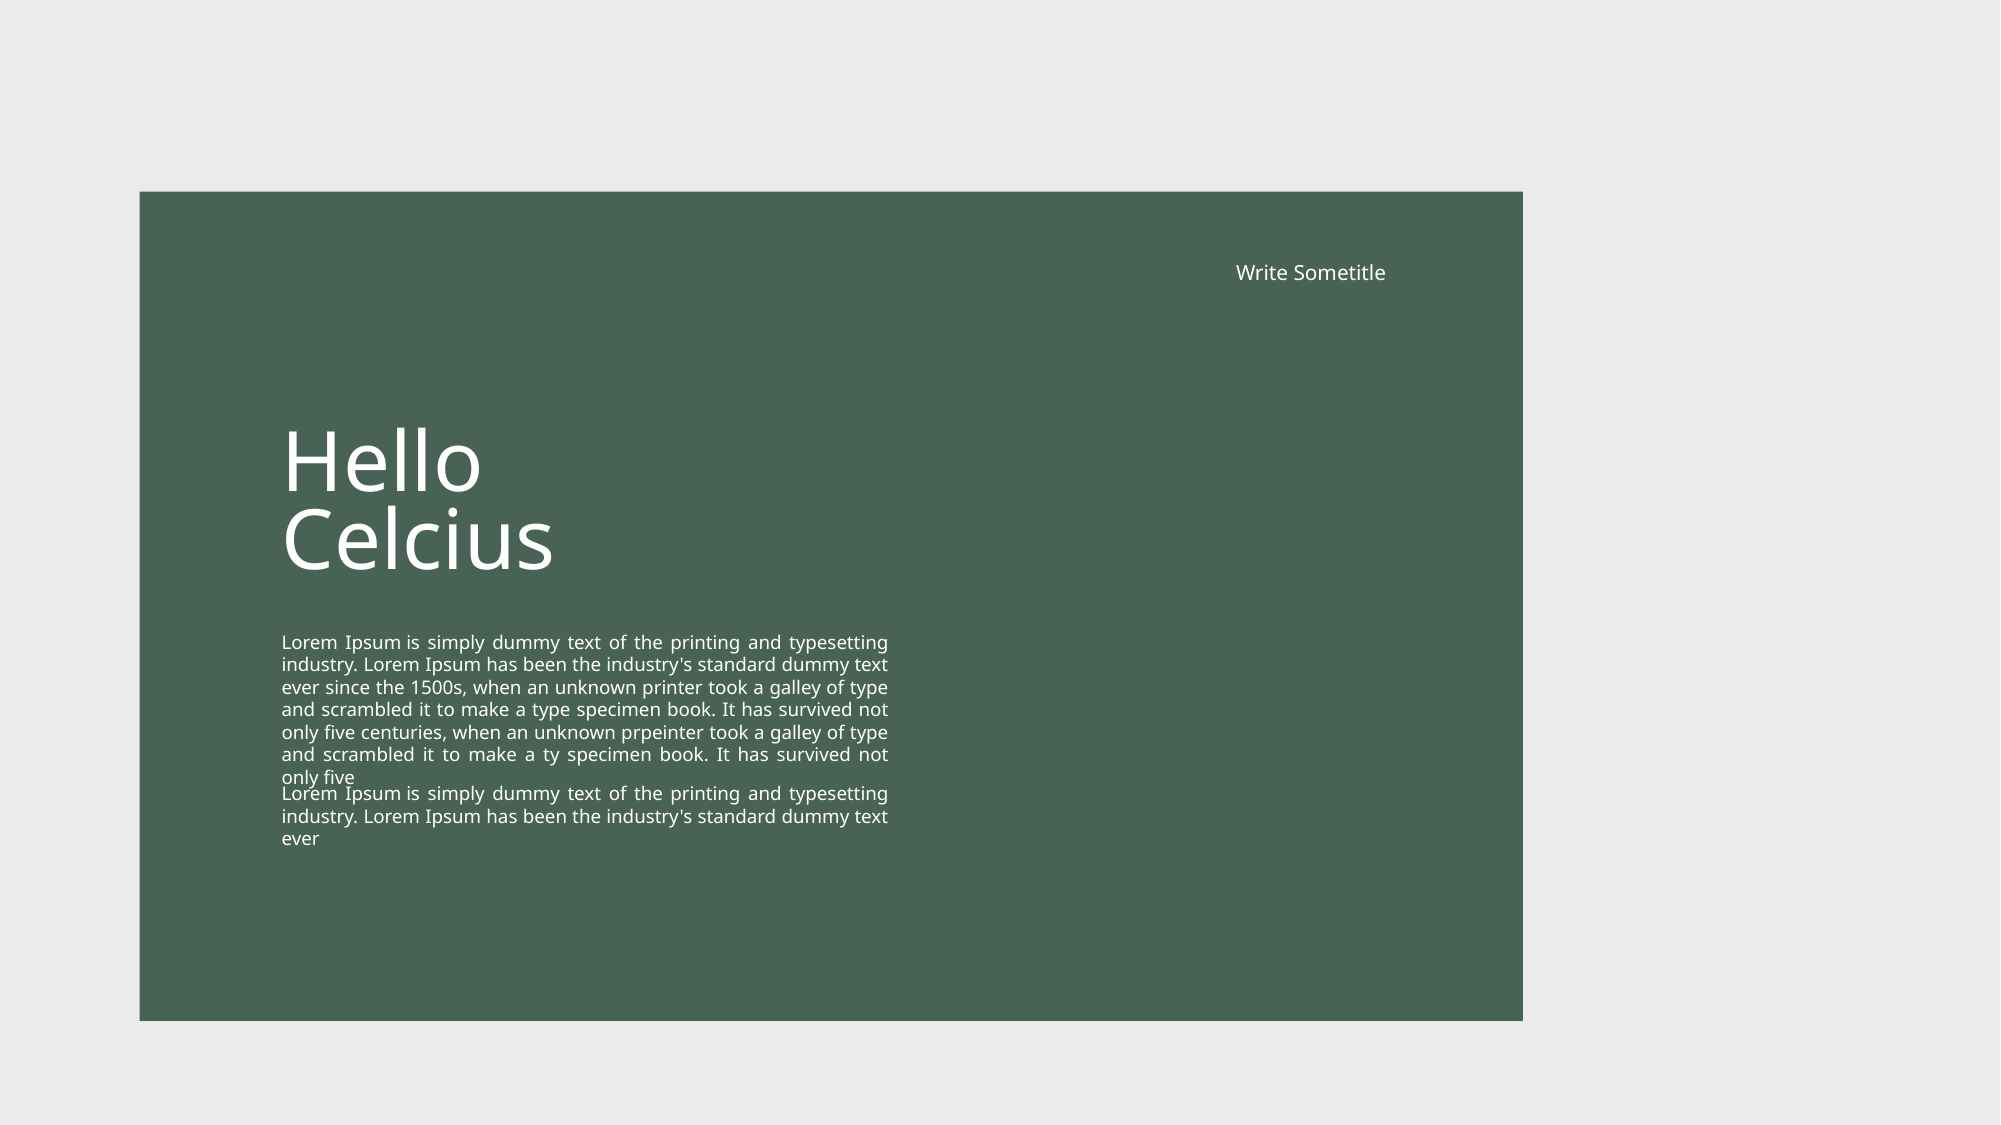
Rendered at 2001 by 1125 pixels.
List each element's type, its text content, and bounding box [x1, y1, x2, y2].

text_box Celcius [266, 496, 520, 577]
text_box [139, 191, 1524, 1022]
text_box Lorem Ipsum is simply dummy text of the printing and typesetting industry. Lorem Ipsum has been the industry's standard dummy text ever since the 1500s, when an unknown printer took a galley of type and scrambled it to make a type specimen book. It has survived not only five centuries, when an unknown prpeinter took a galley of type and scrambled it to make a ty specimen book. It has survived not only five [266, 623, 520, 774]
text_box Lorem Ipsum is simply dummy text of the printing and typesetting industry. Lorem Ipsum has been the industry's standard dummy text ever [266, 774, 520, 857]
text_box Hello [266, 418, 520, 496]
picture [520, 0, 2000, 917]
